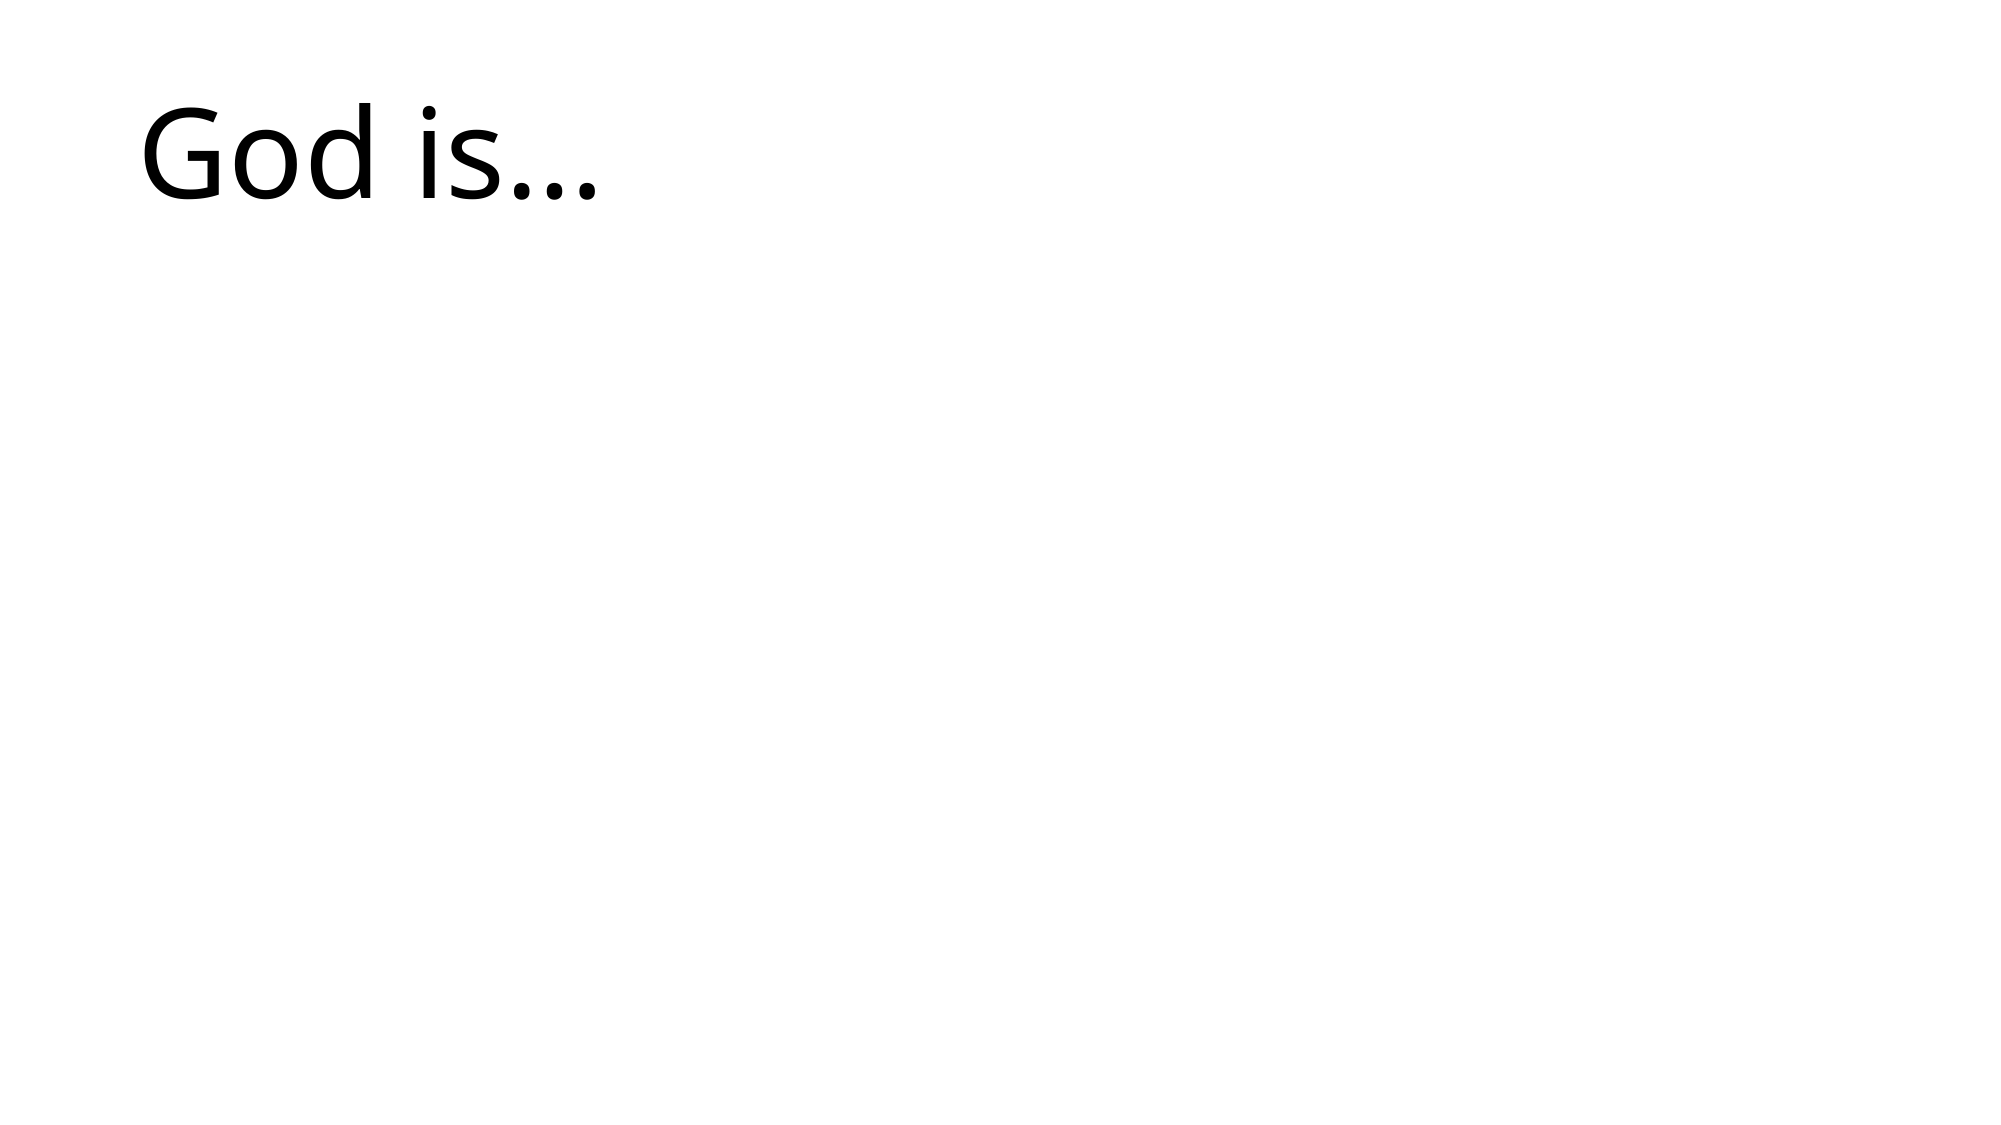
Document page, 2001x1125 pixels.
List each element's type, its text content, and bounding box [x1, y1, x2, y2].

title God is… [63, 79, 679, 238]
